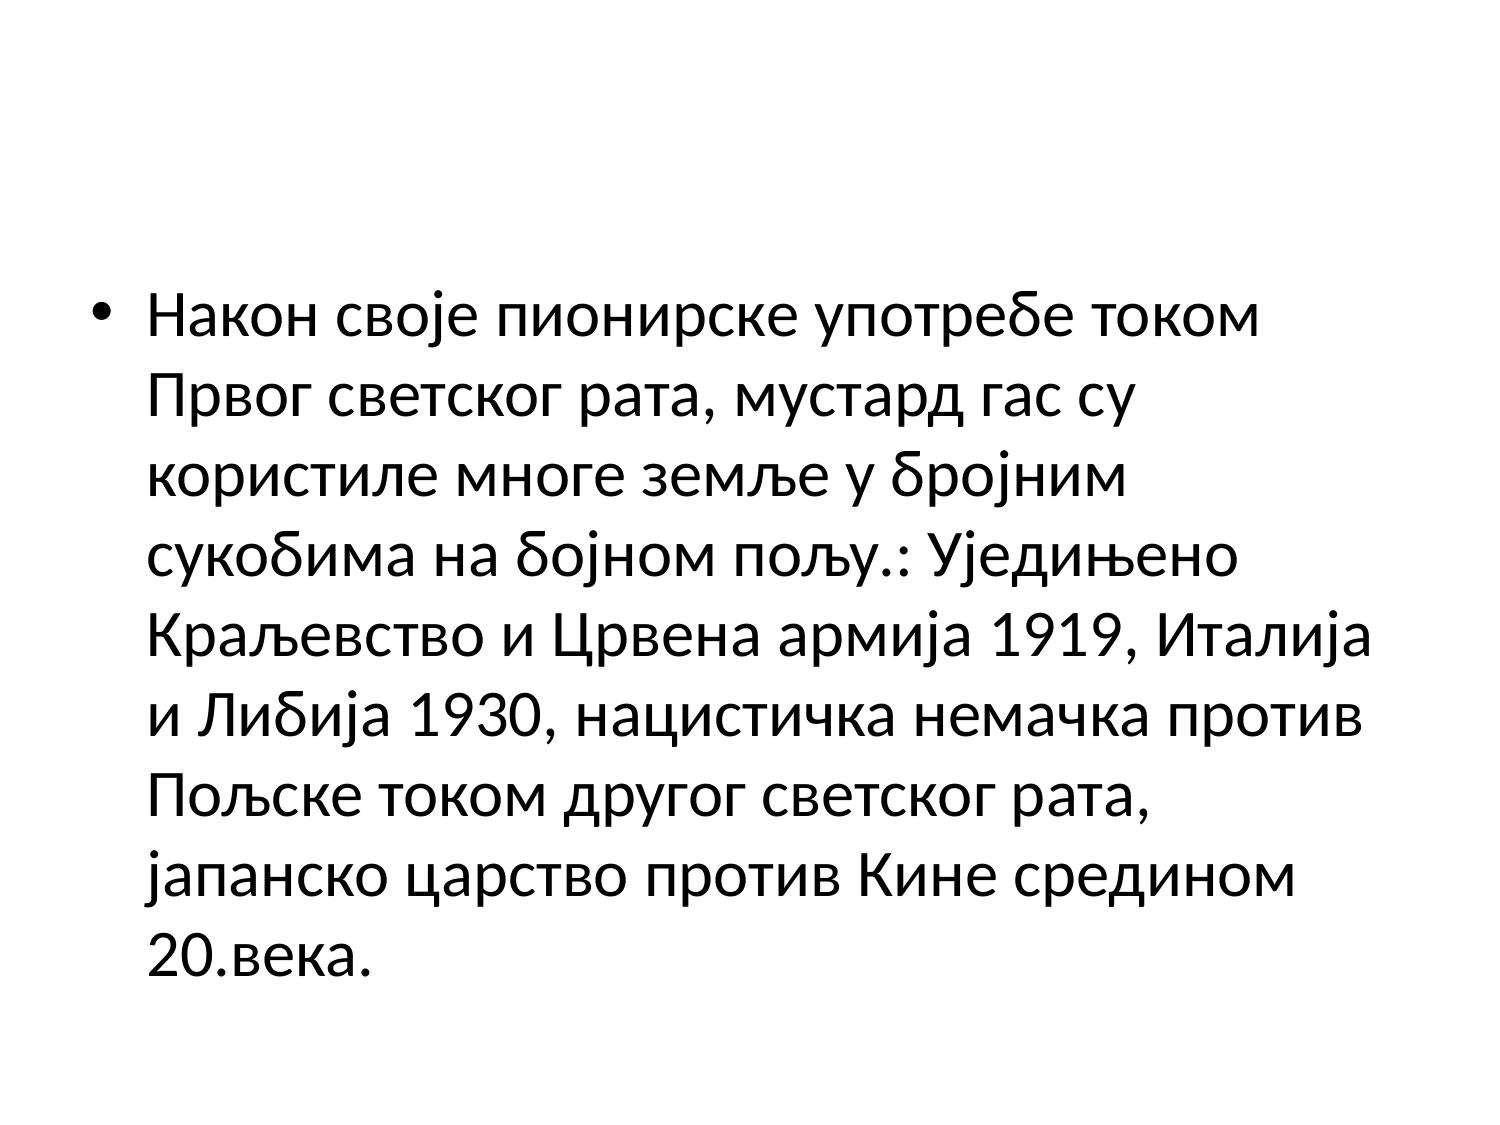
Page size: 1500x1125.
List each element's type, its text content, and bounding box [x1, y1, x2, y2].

list Након своје пионирске употребе током Првог светског рата, мустард гас су користиле многе земље у бројним сукобима на бојном пољу.: Уједињено Краљевство и Црвена армија 1919, Италија и Либија 1930, нацистичка немачка против Пољске током другог светског рата, јапанско царство против Кине средином 20.века. [75, 262, 1425, 1005]
